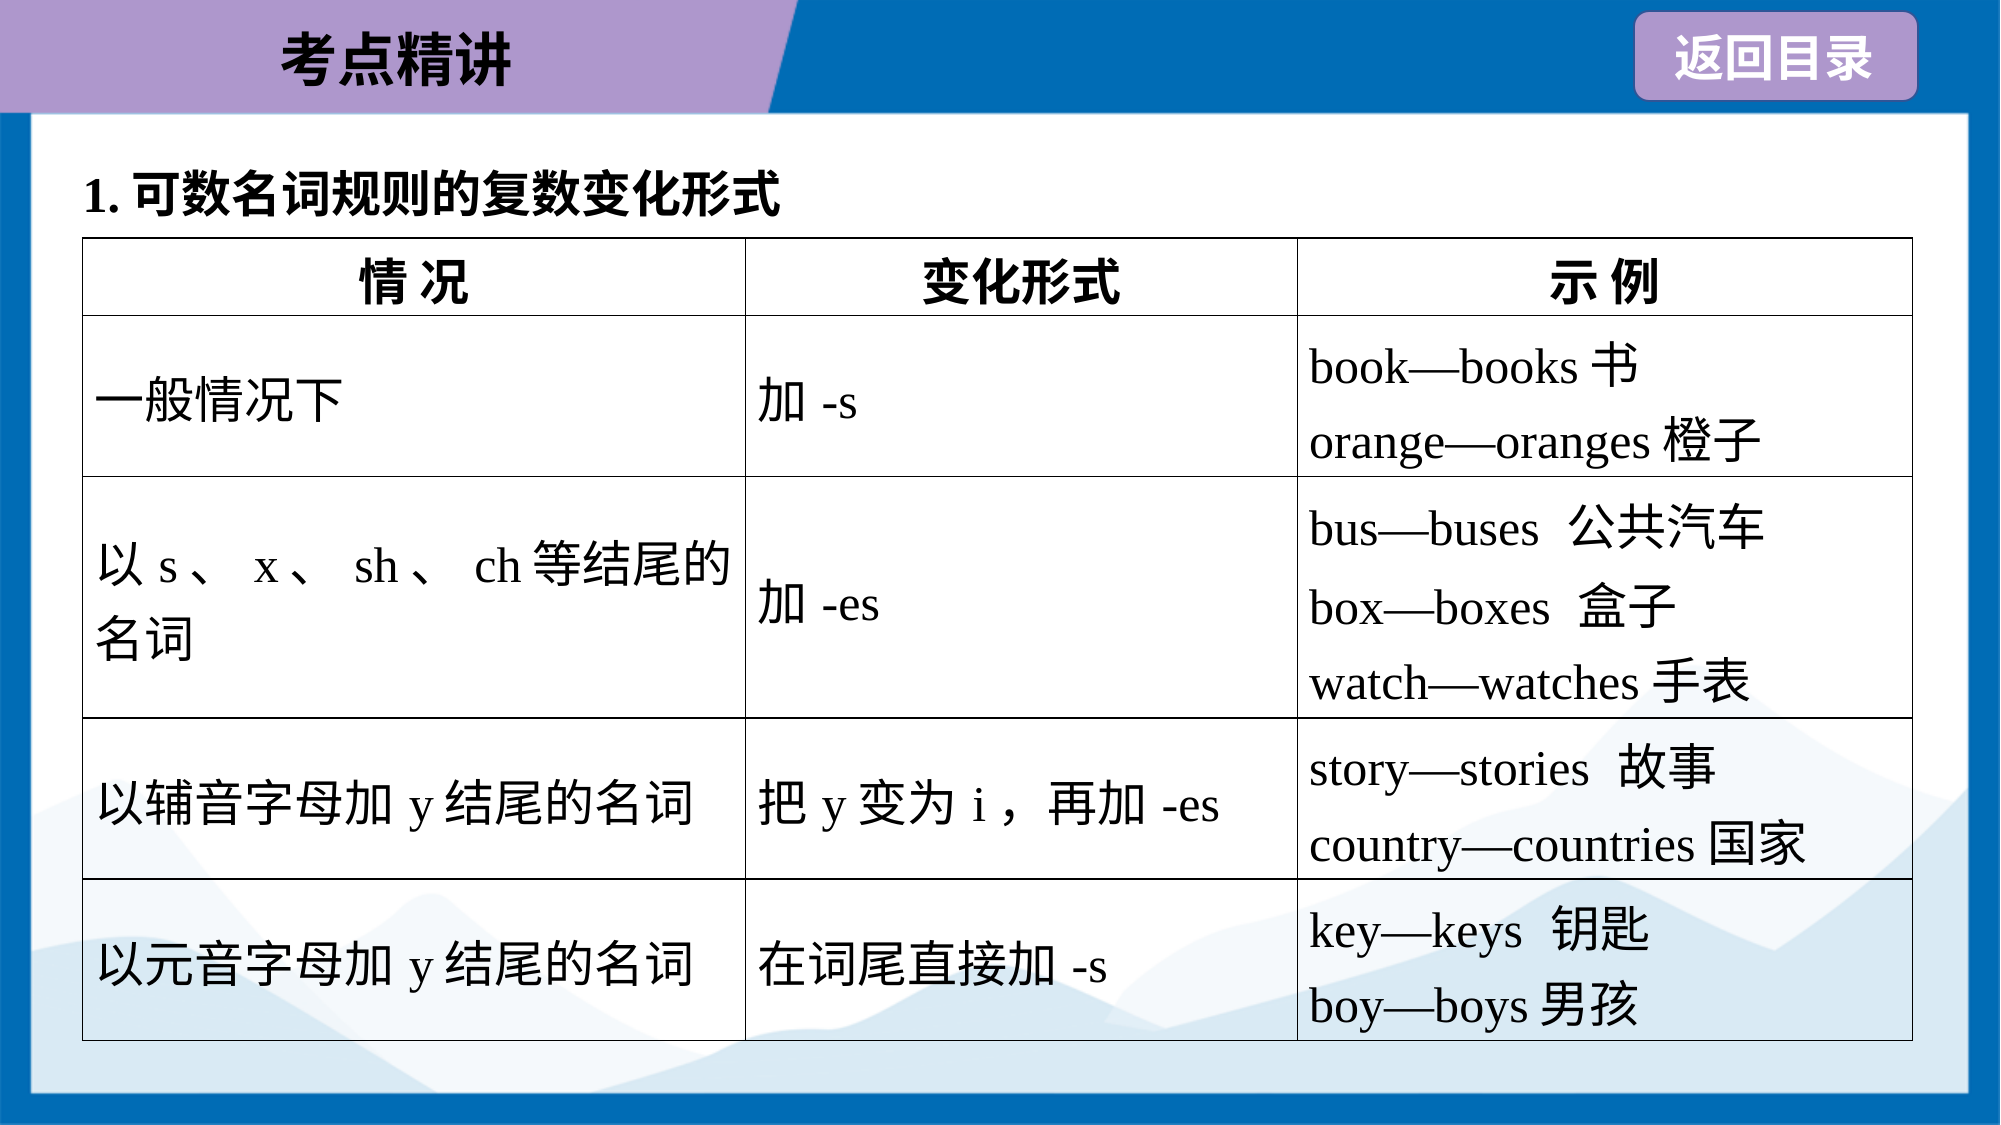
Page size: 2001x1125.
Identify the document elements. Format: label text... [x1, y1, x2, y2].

table_header 变化形式 [746, 239, 1297, 315]
table_cell 以辅音字母加y结尾的名词 [83, 719, 745, 878]
table_cell key—keys 钥匙 boy—boys男孩 [1298, 880, 1912, 1040]
table_cell 以元音字母加y结尾的名词 [83, 880, 745, 1040]
picture [0, 0, 2000, 1125]
table_cell 以s、x、sh、ch等结尾的名词 [83, 477, 745, 717]
table_cell bus—buses 公共汽车 box—boxes 盒子 watch—watches手表 [1298, 477, 1912, 717]
table_cell book—books书 orange—oranges橙子 [1298, 316, 1912, 476]
table_cell 把y变为i，再加-es [746, 719, 1297, 878]
table_header 情 况 [83, 239, 745, 315]
table_cell 加-s [746, 316, 1297, 476]
text_box 1.可数名词规则的复数变化形式 [82, 147, 1917, 217]
table_cell story—stories 故事 country—countries国家 [1298, 719, 1912, 878]
table_cell 加-es [746, 477, 1297, 717]
table_cell 一般情况下 [83, 316, 745, 476]
table_cell 在词尾直接加-s [746, 880, 1297, 1040]
table_header 示 例 [1298, 239, 1912, 315]
